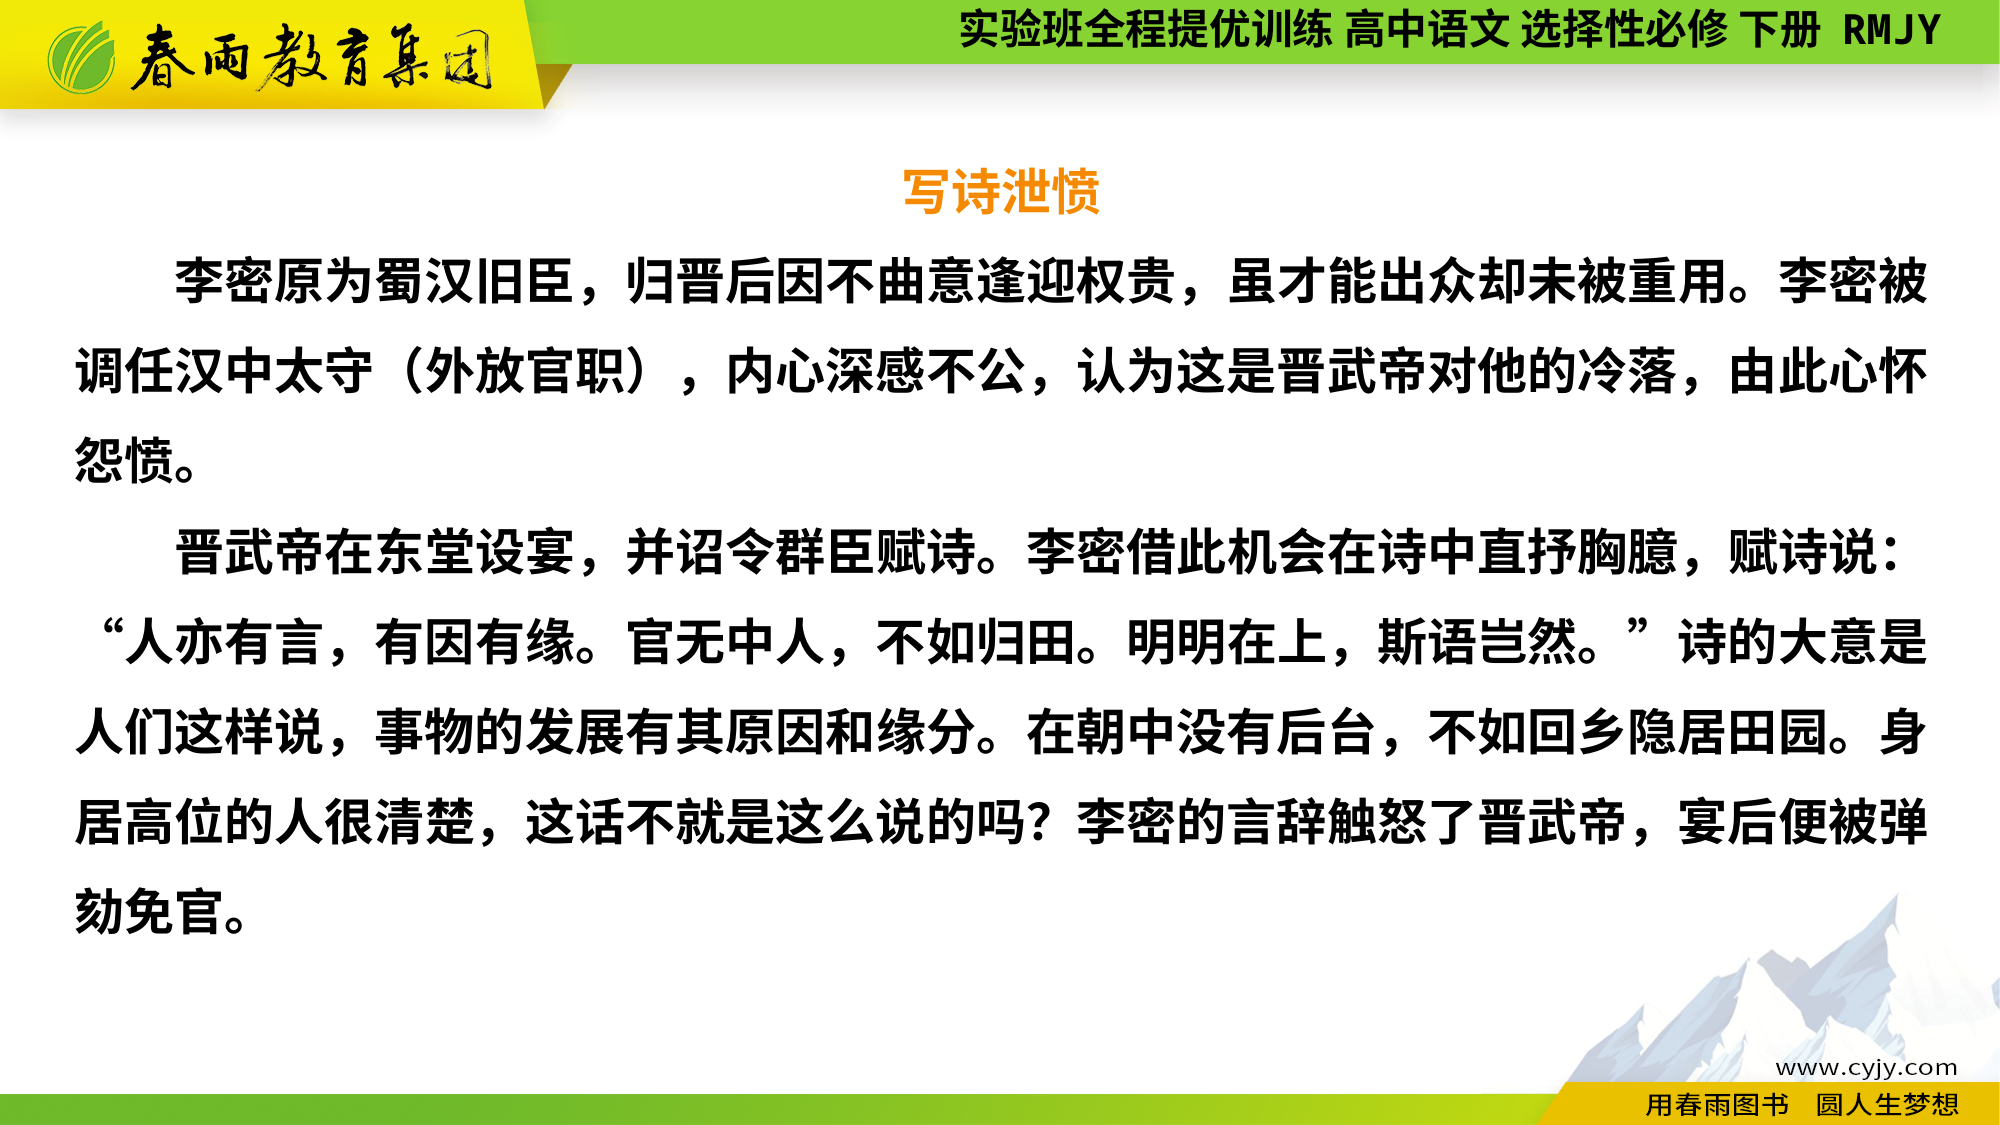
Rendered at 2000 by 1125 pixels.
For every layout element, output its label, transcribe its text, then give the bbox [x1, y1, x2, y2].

list 写诗泄愤 李密原为蜀汉旧臣，归晋后因不曲意逢迎权贵，虽才能出众却未被重用。李密被调任汉中太守（外放官职），内心深感不公，认为这是晋武帝对他的冷落，由此心怀怨愤。 晋武帝在东堂设宴，并诏令群臣赋诗。李密借此机会在诗中直抒胸臆，赋诗说：“人亦有言，有因有缘。官无中人，不如归田。明明在上，斯语岂然。”诗的大意是人们这样说，事物的发展有其原因和缘分。在朝中没有后台，不如回乡隐居田园。身居高位的人很清楚，这话不就是这么说的吗？李密的言辞触怒了晋武帝，宴后便被弹劾免官。 [59, 122, 1944, 956]
picture [0, 0, 2000, 1125]
